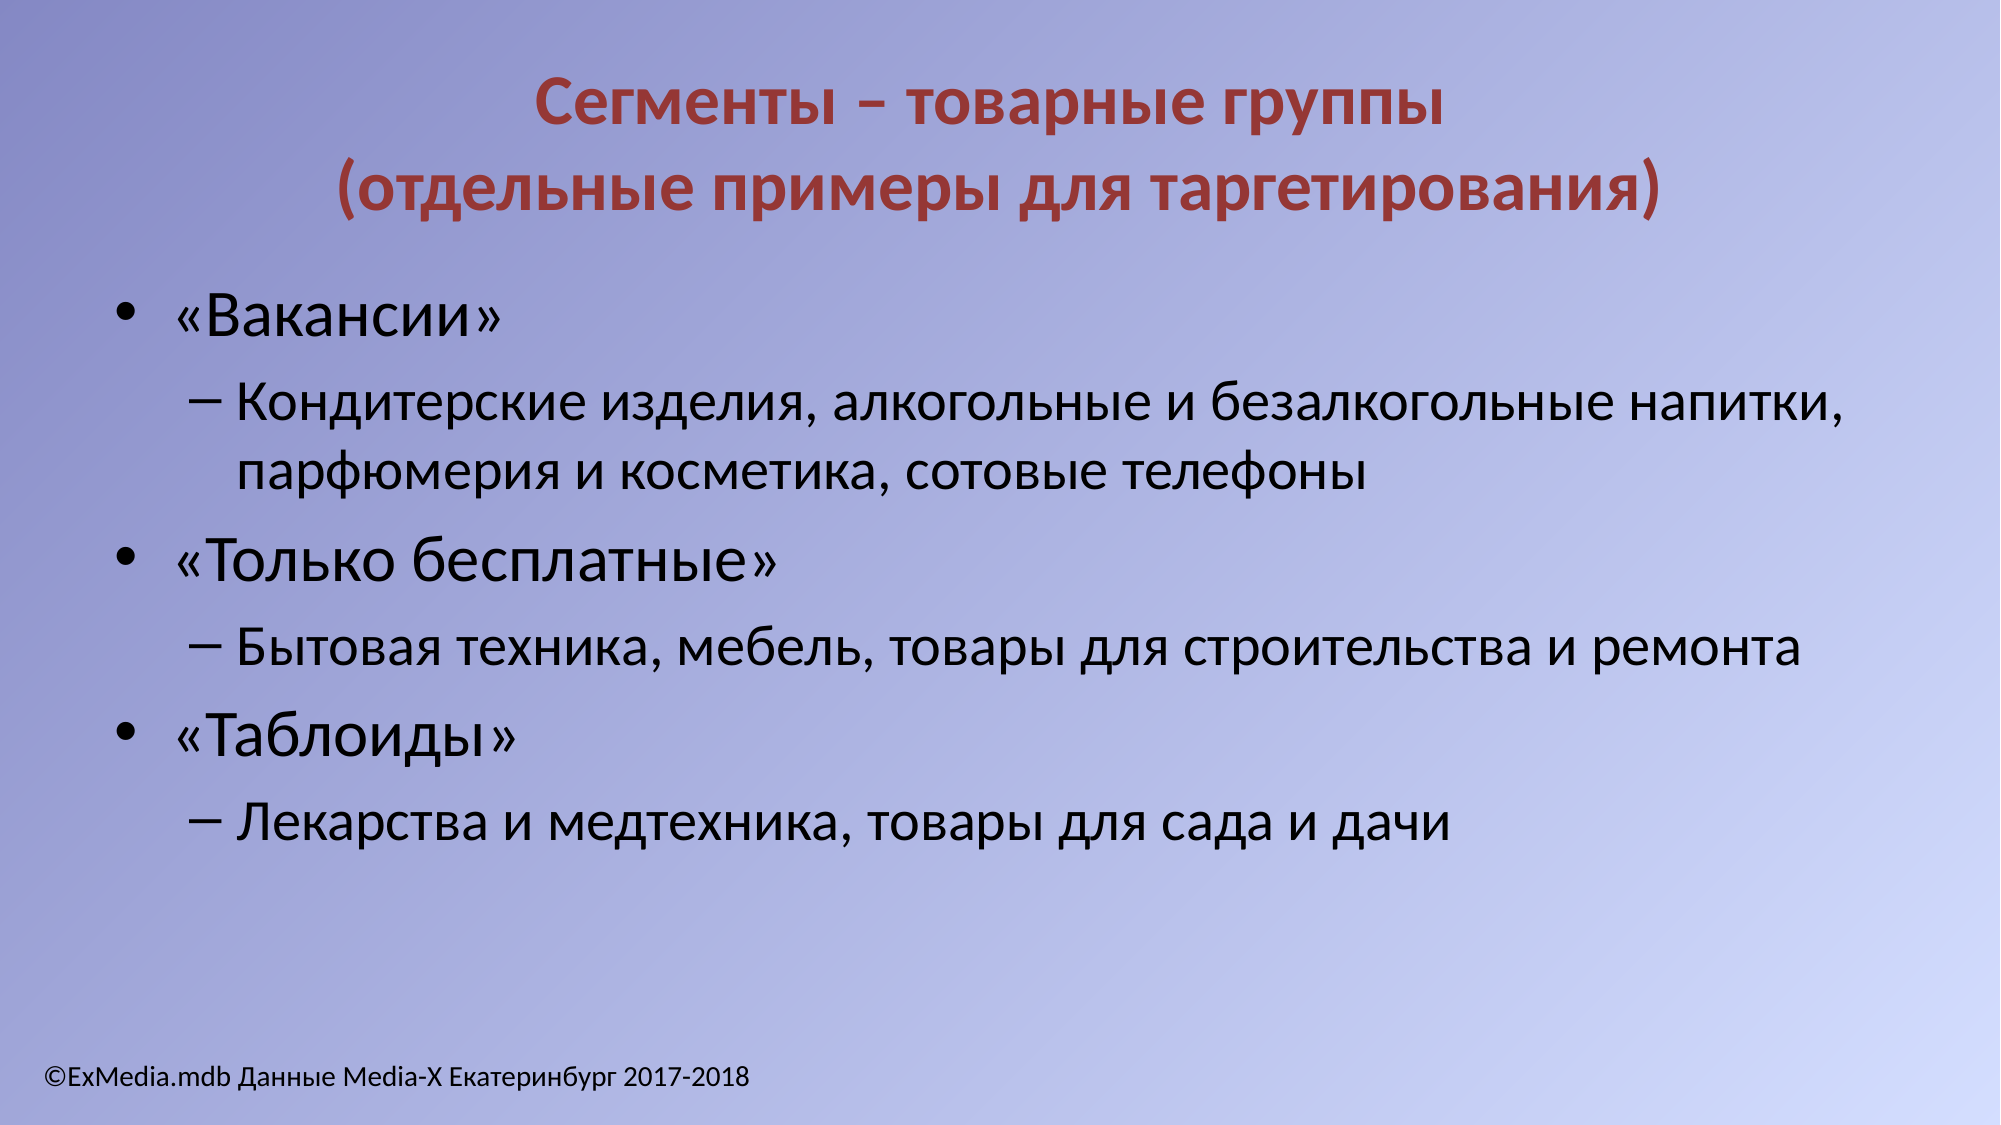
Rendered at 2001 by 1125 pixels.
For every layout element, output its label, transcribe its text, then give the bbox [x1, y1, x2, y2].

text_box ©ExMedia.mdb Данные Media-X Екатеринбург 2017-2018 [28, 1049, 817, 1100]
list «Вакансии» Кондитерские изделия, алкогольные и безалкогольные напитки, парфюмерия и косметика, сотовые телефоны «Только бесплатные» Бытовая техника, мебель, товары для строительства и ремонта «Таблоиды» Лекарства и медтехника, товары для сада и дачи [99, 262, 1900, 1005]
title Сегменты – товарные группы (отдельные примеры для таргетирования) [99, 45, 1900, 233]
